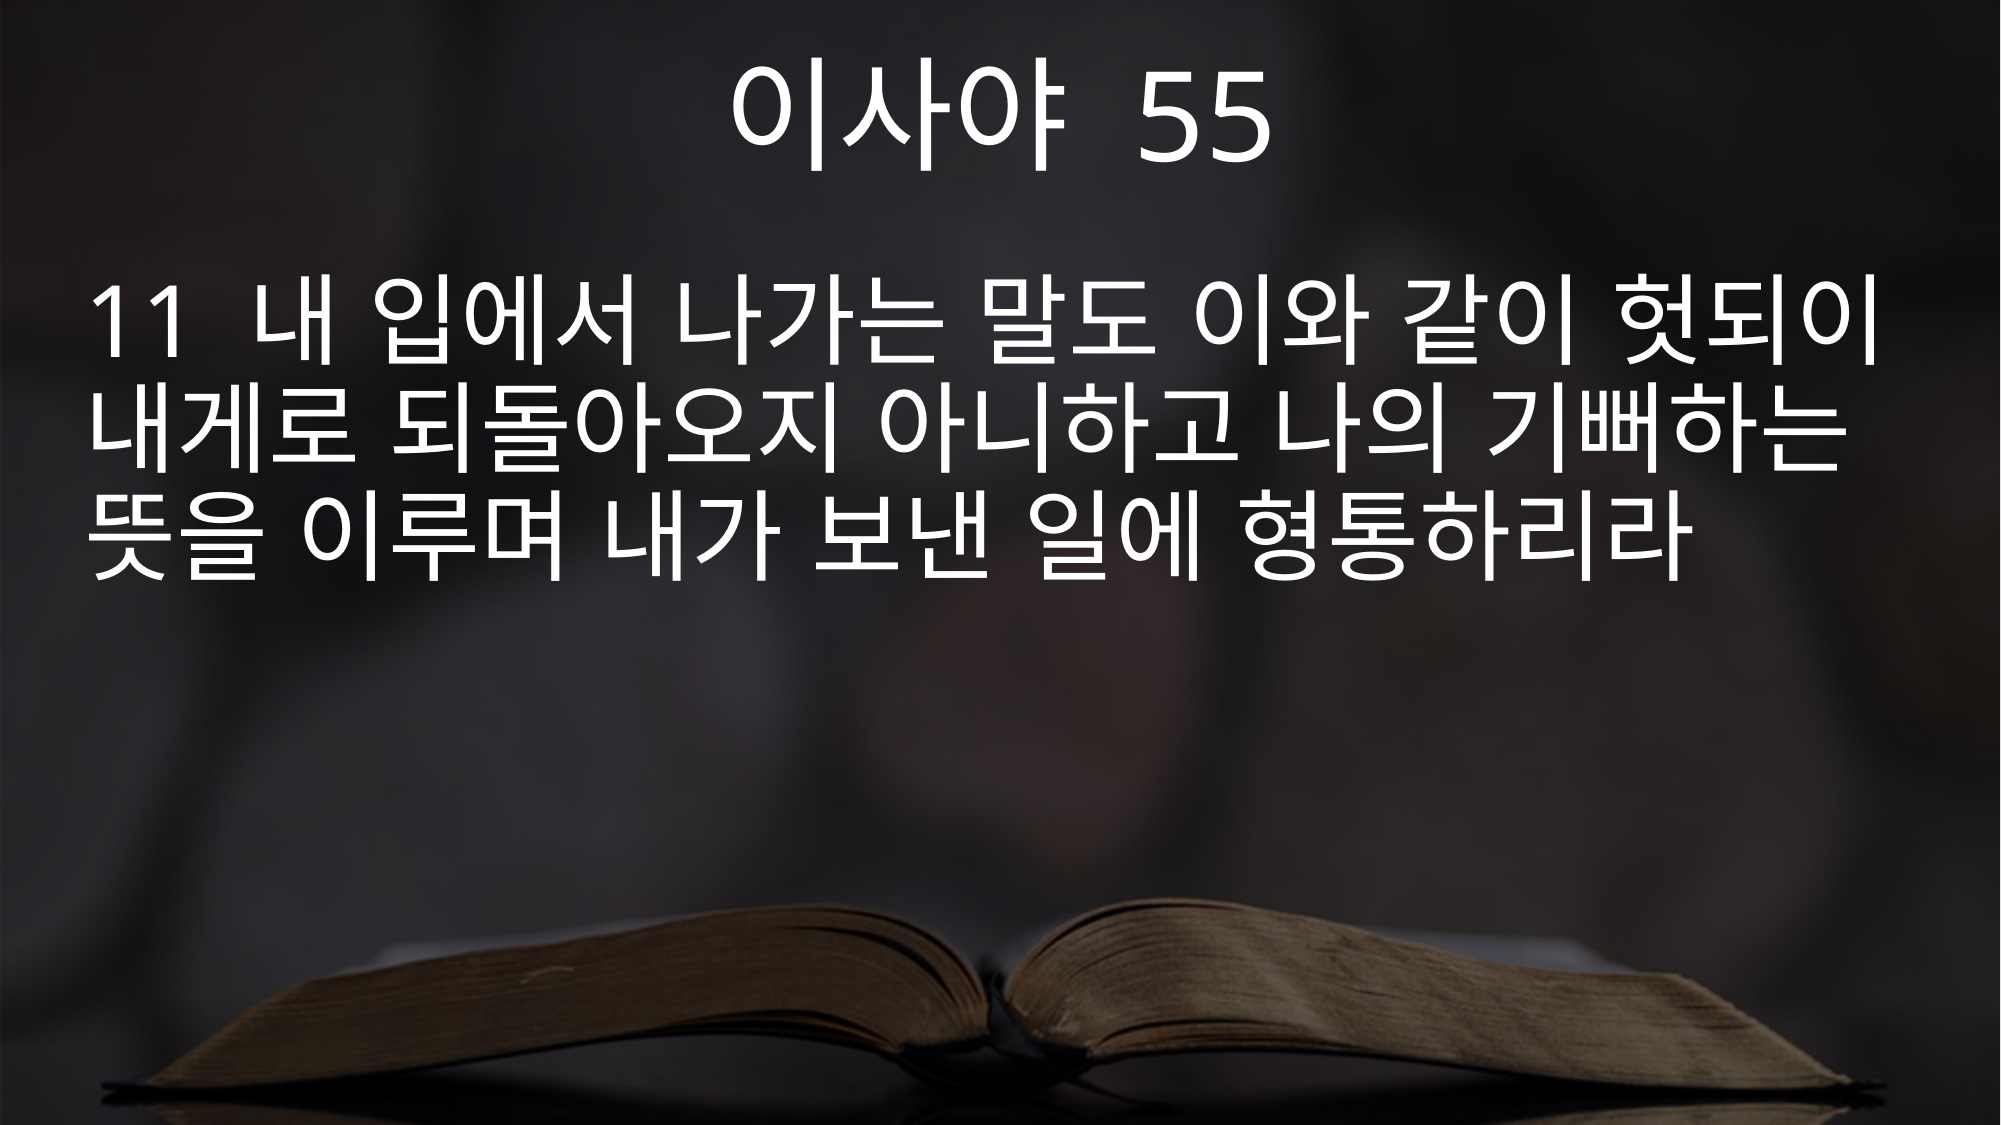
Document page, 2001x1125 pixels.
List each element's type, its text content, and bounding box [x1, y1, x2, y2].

footer 이사야 55 [0, 32, 2000, 192]
picture [0, 0, 2001, 1125]
list 11 내 입에서 나가는 말도 이와 같이 헛되이 내게로 되돌아오지 아니하고 나의 기뻐하는 뜻을 이루며 내가 보낸 일에 형통하리라 [69, 263, 1953, 423]
